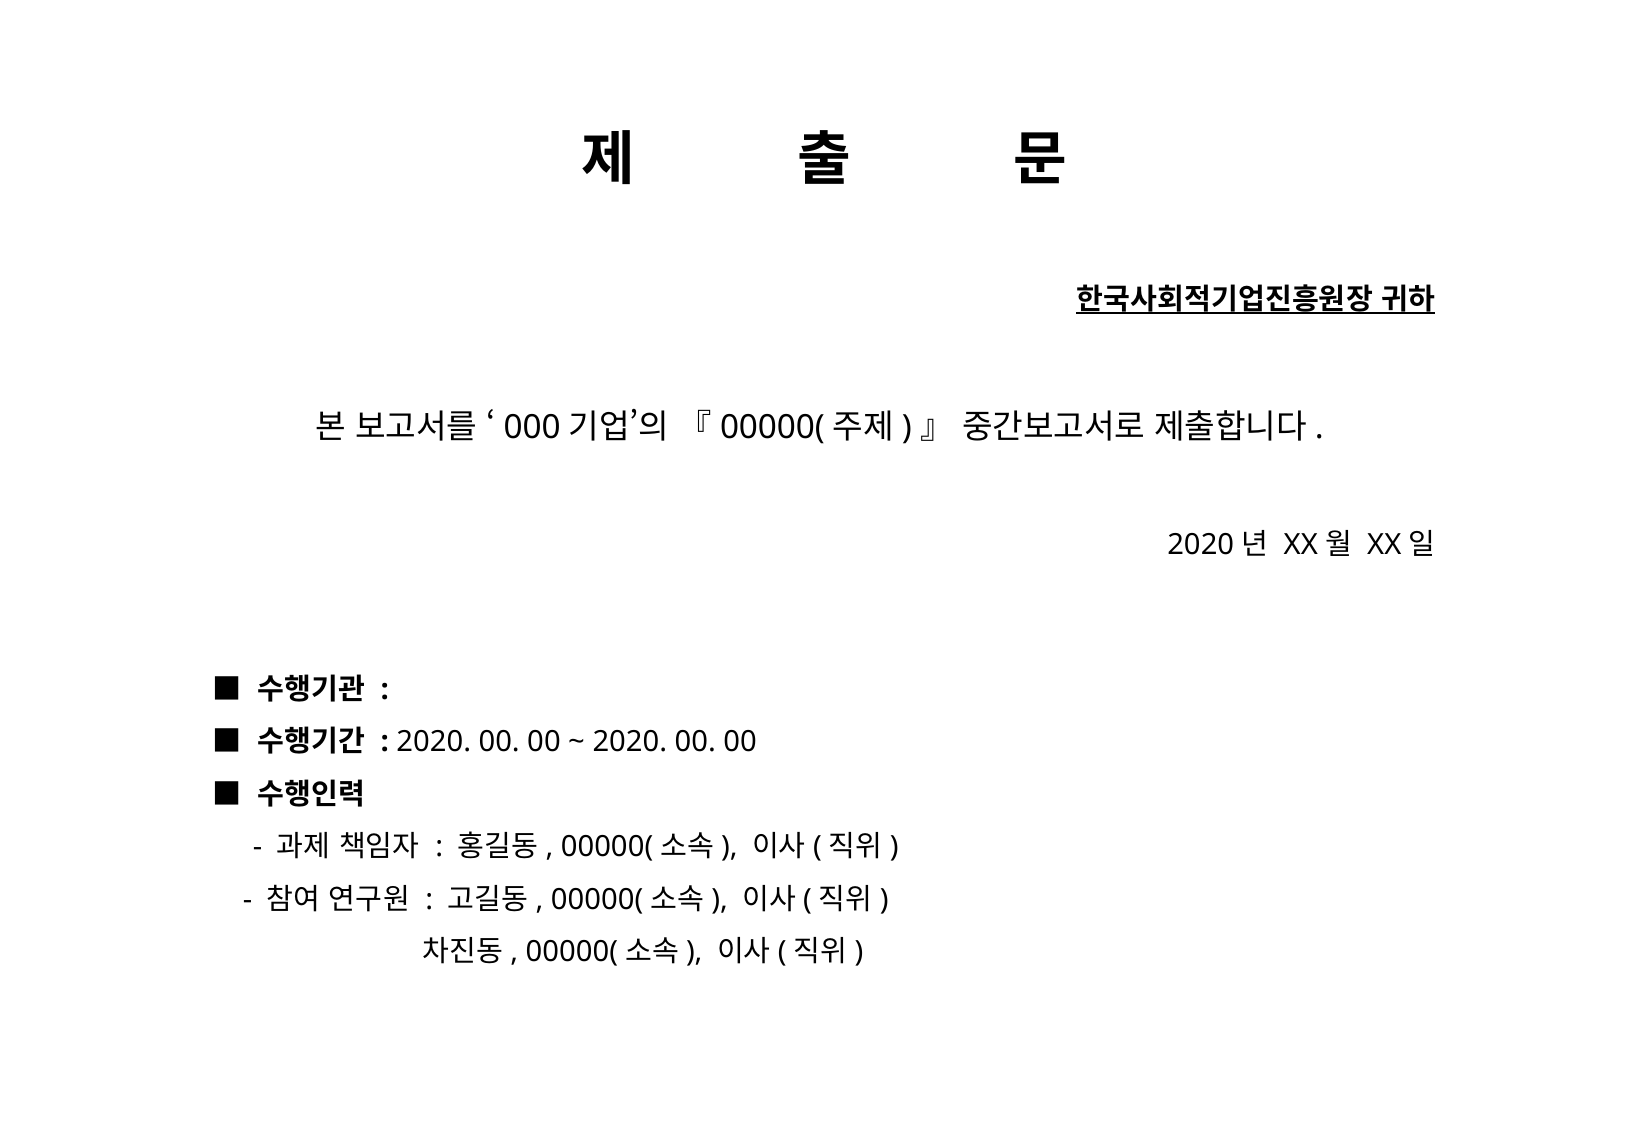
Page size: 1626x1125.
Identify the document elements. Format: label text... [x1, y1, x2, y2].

text_box 제 출 문 한국사회적기업진흥원장 귀하 본 보고서를 ‘000기업’의 『00000(주제)』 중간보고서로 제출합니다. 2020년 XX월 XX일 ■ 수행기관 : ■ 수행기간 : 2020. 00. 00 ~ 2020. 00. 00 ■ 수행인력 - 과제 책임자 : 홍길동, 00000(소속), 이사(직위) - 참여 연구원 : 고길동, 00000(소속), 이사(직위) 차진동, 00000(소속), 이사(직위) [198, 113, 1451, 1015]
